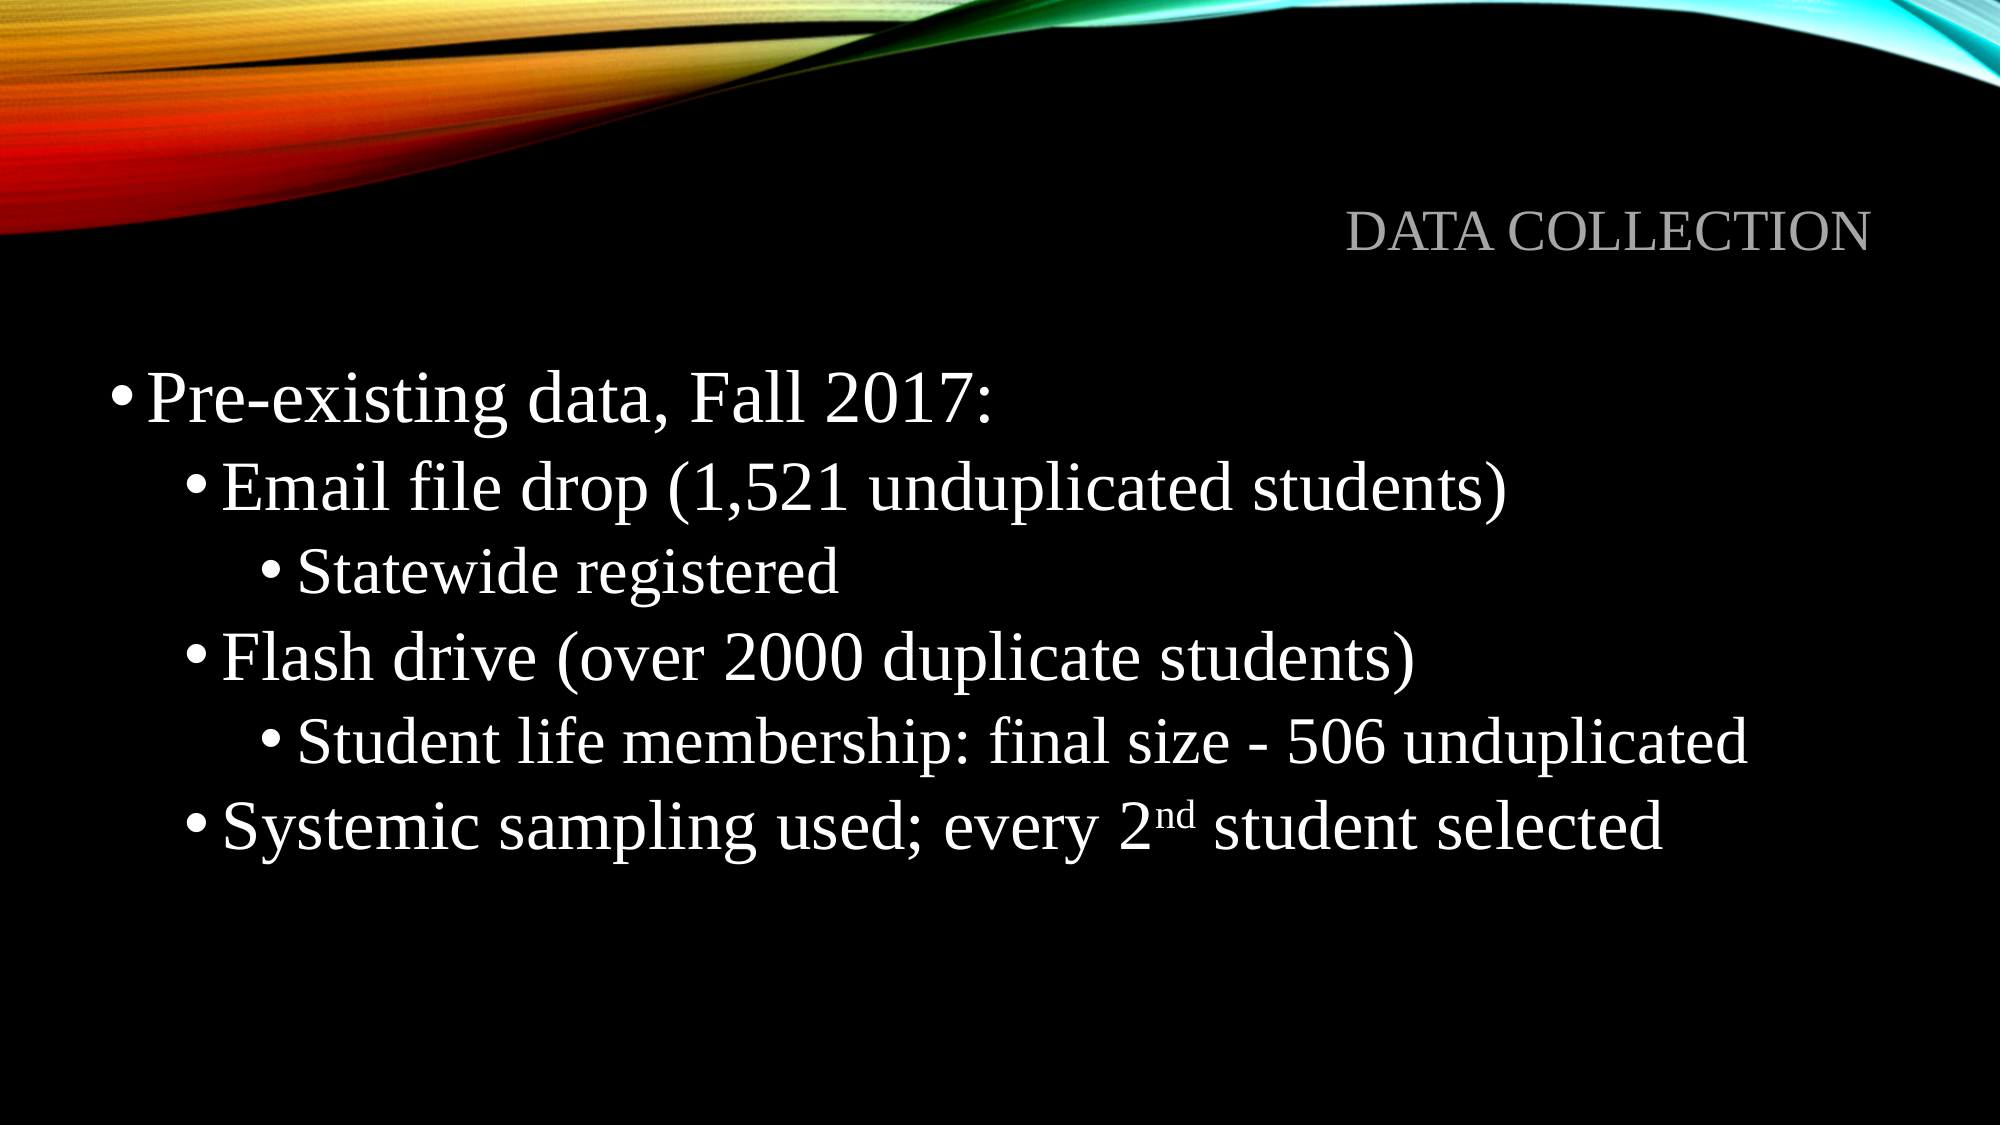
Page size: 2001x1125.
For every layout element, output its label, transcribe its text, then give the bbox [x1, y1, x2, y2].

title Data collection [474, 125, 1888, 299]
list Pre-existing data, Fall 2017: Email file drop (1,521 unduplicated students) Statewide registered Flash drive (over 2000 duplicate students) Student life membership: final size - 506 unduplicated Systemic sampling used; every 2nd student selected [94, 299, 1906, 1078]
picture [0, 0, 2000, 237]
